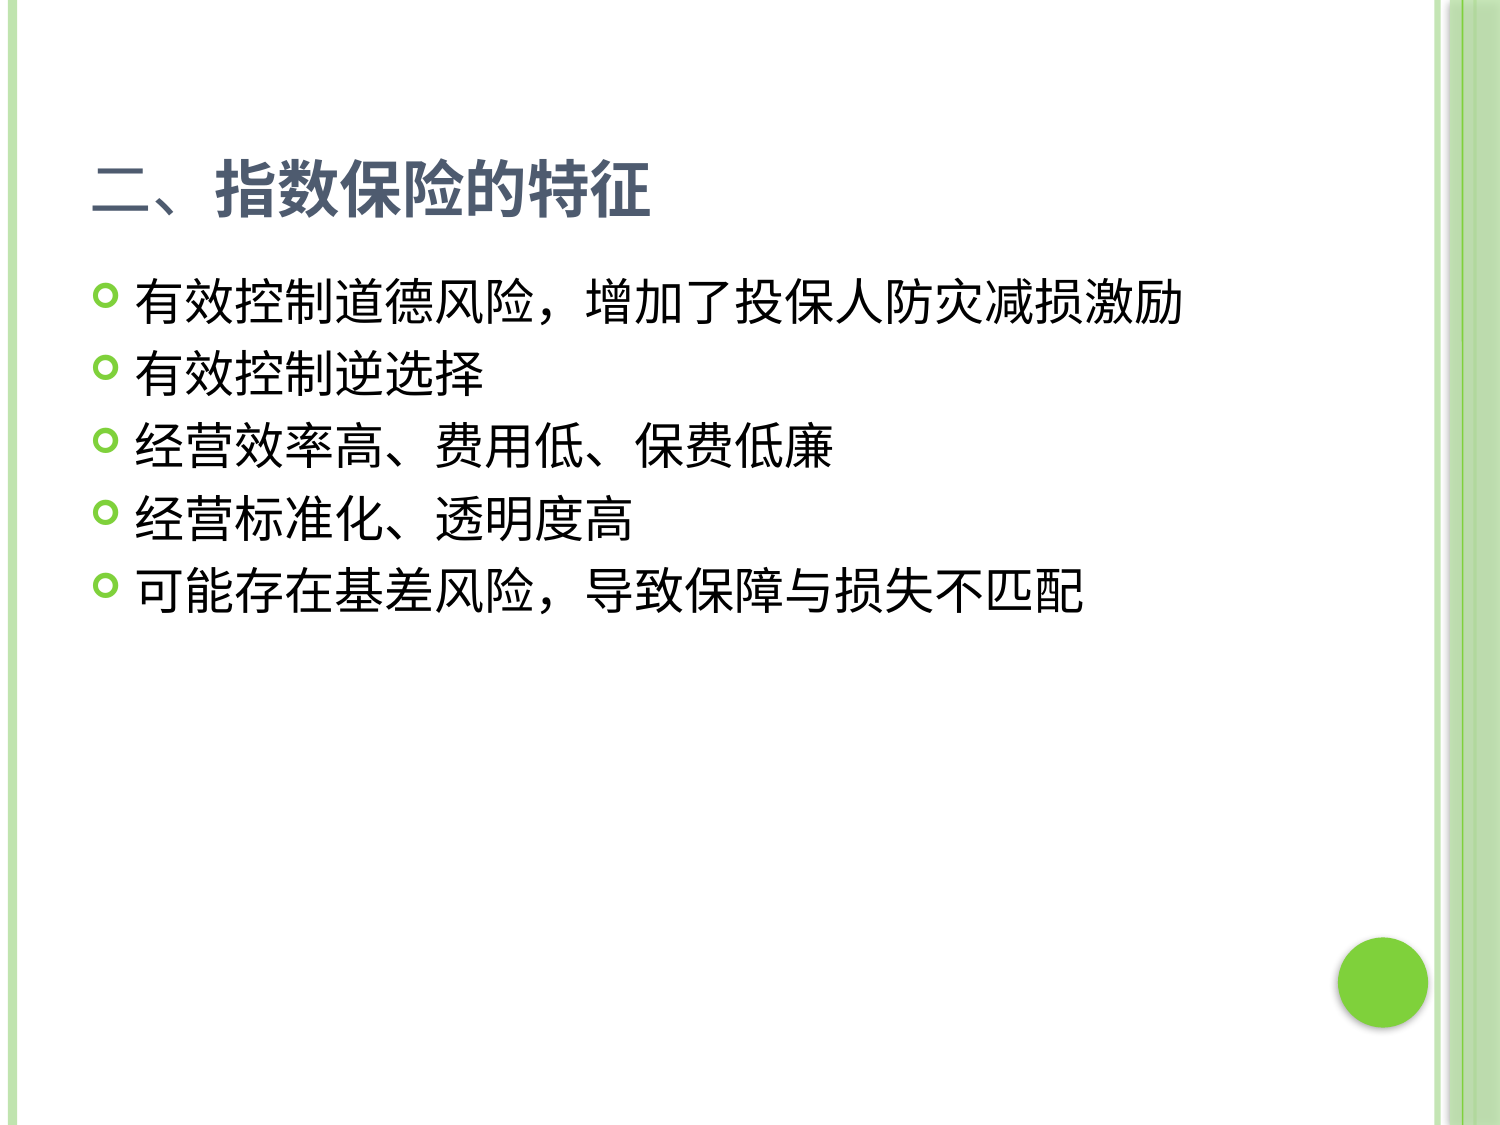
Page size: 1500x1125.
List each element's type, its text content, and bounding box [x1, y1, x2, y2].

title 二、指数保险的特征 [75, 45, 1300, 233]
list 有效控制道德风险，增加了投保人防灾减损激励 有效控制逆选择 经营效率高、费用低、保费低廉 经营标准化、透明度高 可能存在基差风险，导致保障与损失不匹配 [74, 262, 1301, 1063]
